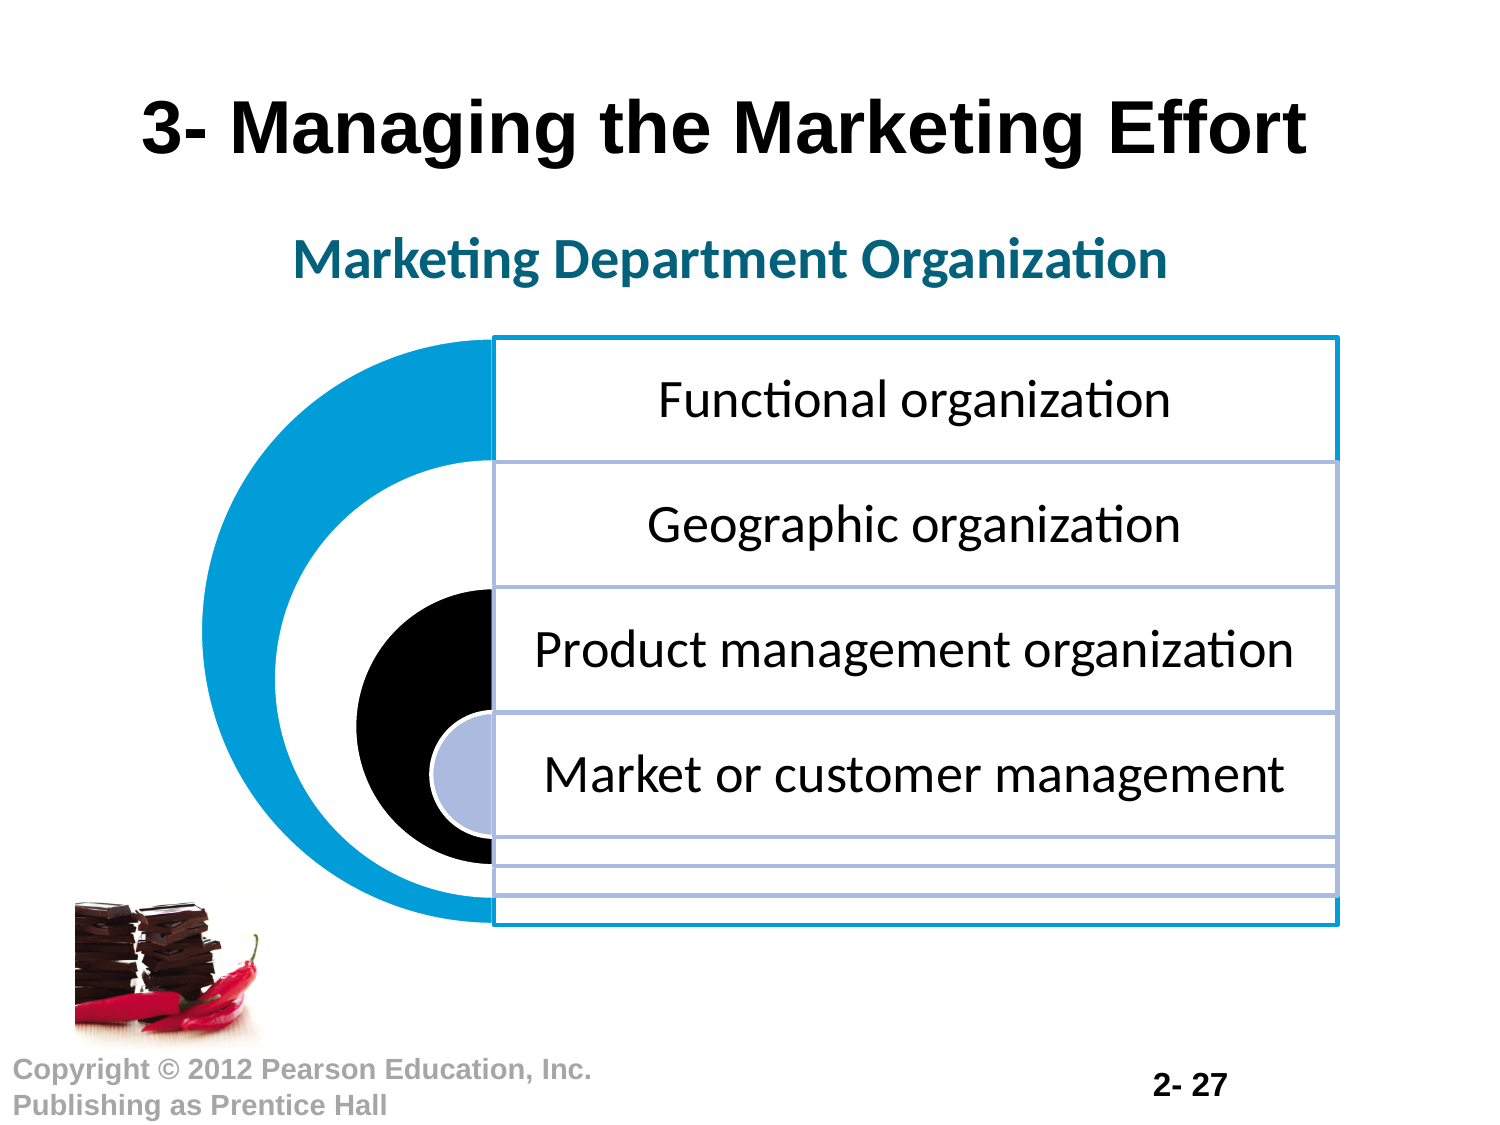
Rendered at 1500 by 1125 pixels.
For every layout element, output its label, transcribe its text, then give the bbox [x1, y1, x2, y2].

picture [75, 887, 275, 1054]
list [199, 337, 1338, 926]
title 3- Managing the Marketing Effort [87, 37, 1363, 226]
list Marketing Department Organization [149, 226, 1326, 276]
